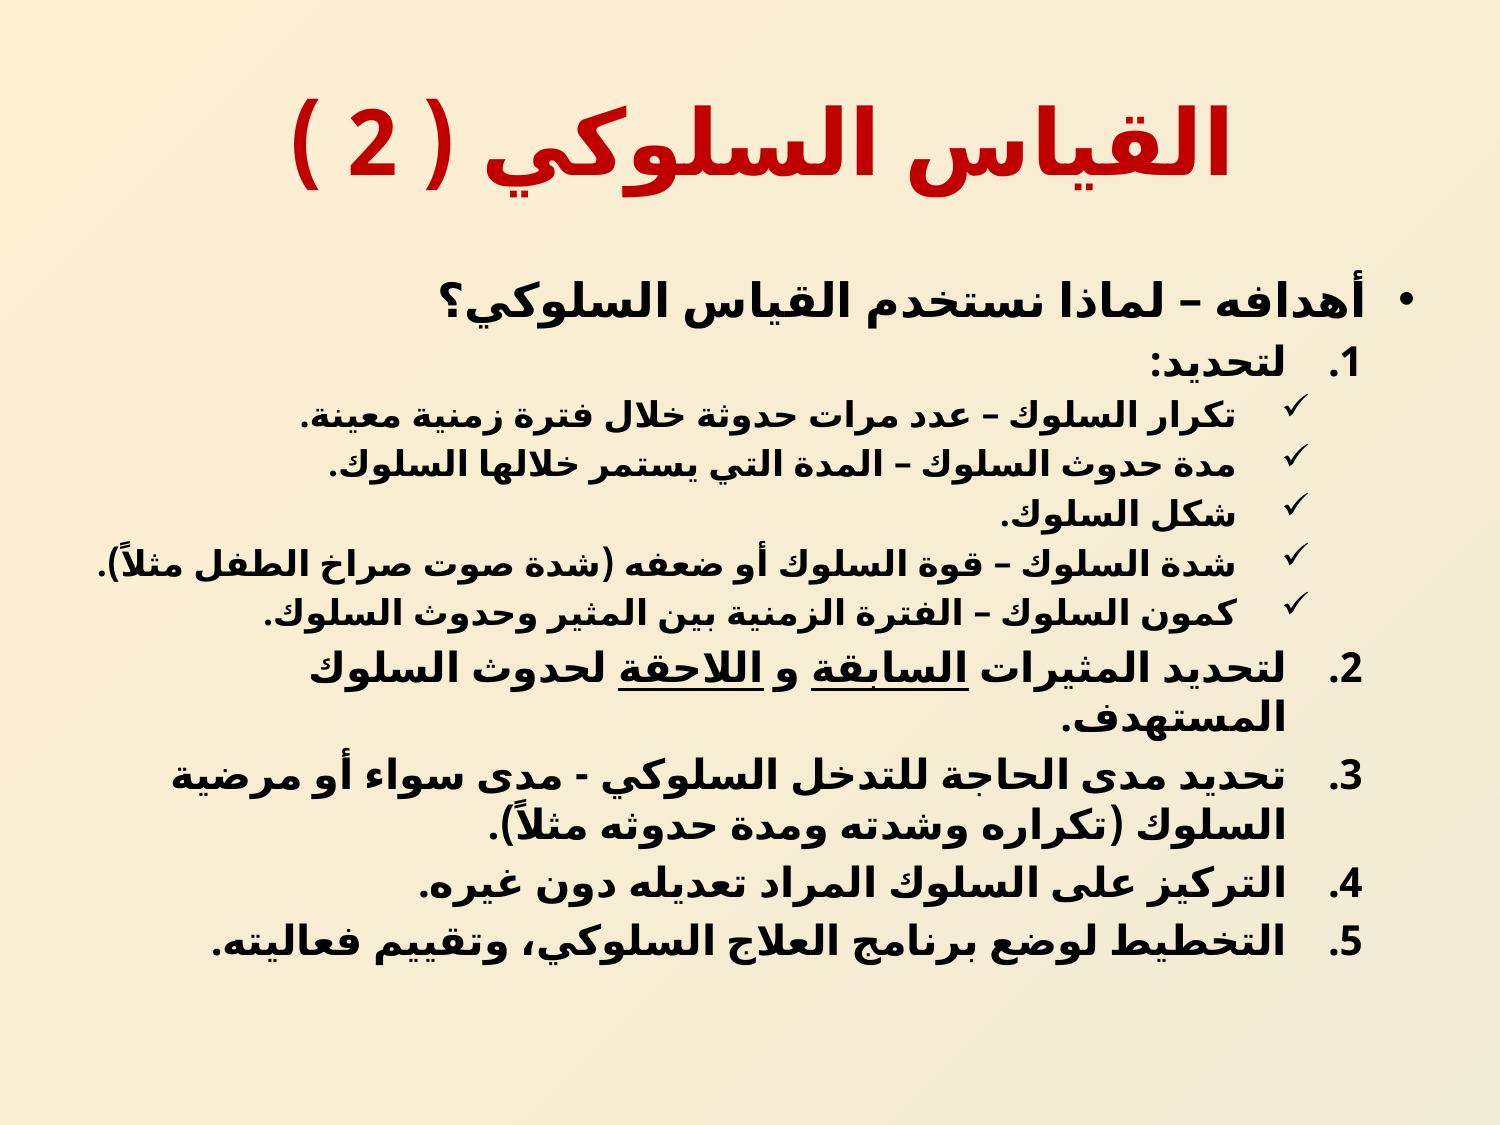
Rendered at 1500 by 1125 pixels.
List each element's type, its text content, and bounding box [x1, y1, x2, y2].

title القياس السلوكي ( 2 ) [75, 45, 1425, 233]
list أهدافه – لماذا نستخدم القياس السلوكي؟ لتحديد: تكرار السلوك – عدد مرات حدوثة خلال فترة زمنية معينة. مدة حدوث السلوك – المدة التي يستمر خلالها السلوك. شكل السلوك. شدة السلوك – قوة السلوك أو ضعفه (شدة صوت صراخ الطفل مثلاً). كمون السلوك – الفترة الزمنية بين المثير وحدوث السلوك. لتحديد المثيرات السابقة و اللاحقة لحدوث السلوك المستهدف. تحديد مدى الحاجة للتدخل السلوكي - مدى سواء أو مرضية السلوك (تكراره وشدته ومدة حدوثه مثلاً). التركيز على السلوك المراد تعديله دون غيره. التخطيط لوضع برنامج العلاج السلوكي، وتقييم فعاليته. [75, 262, 1425, 1005]
